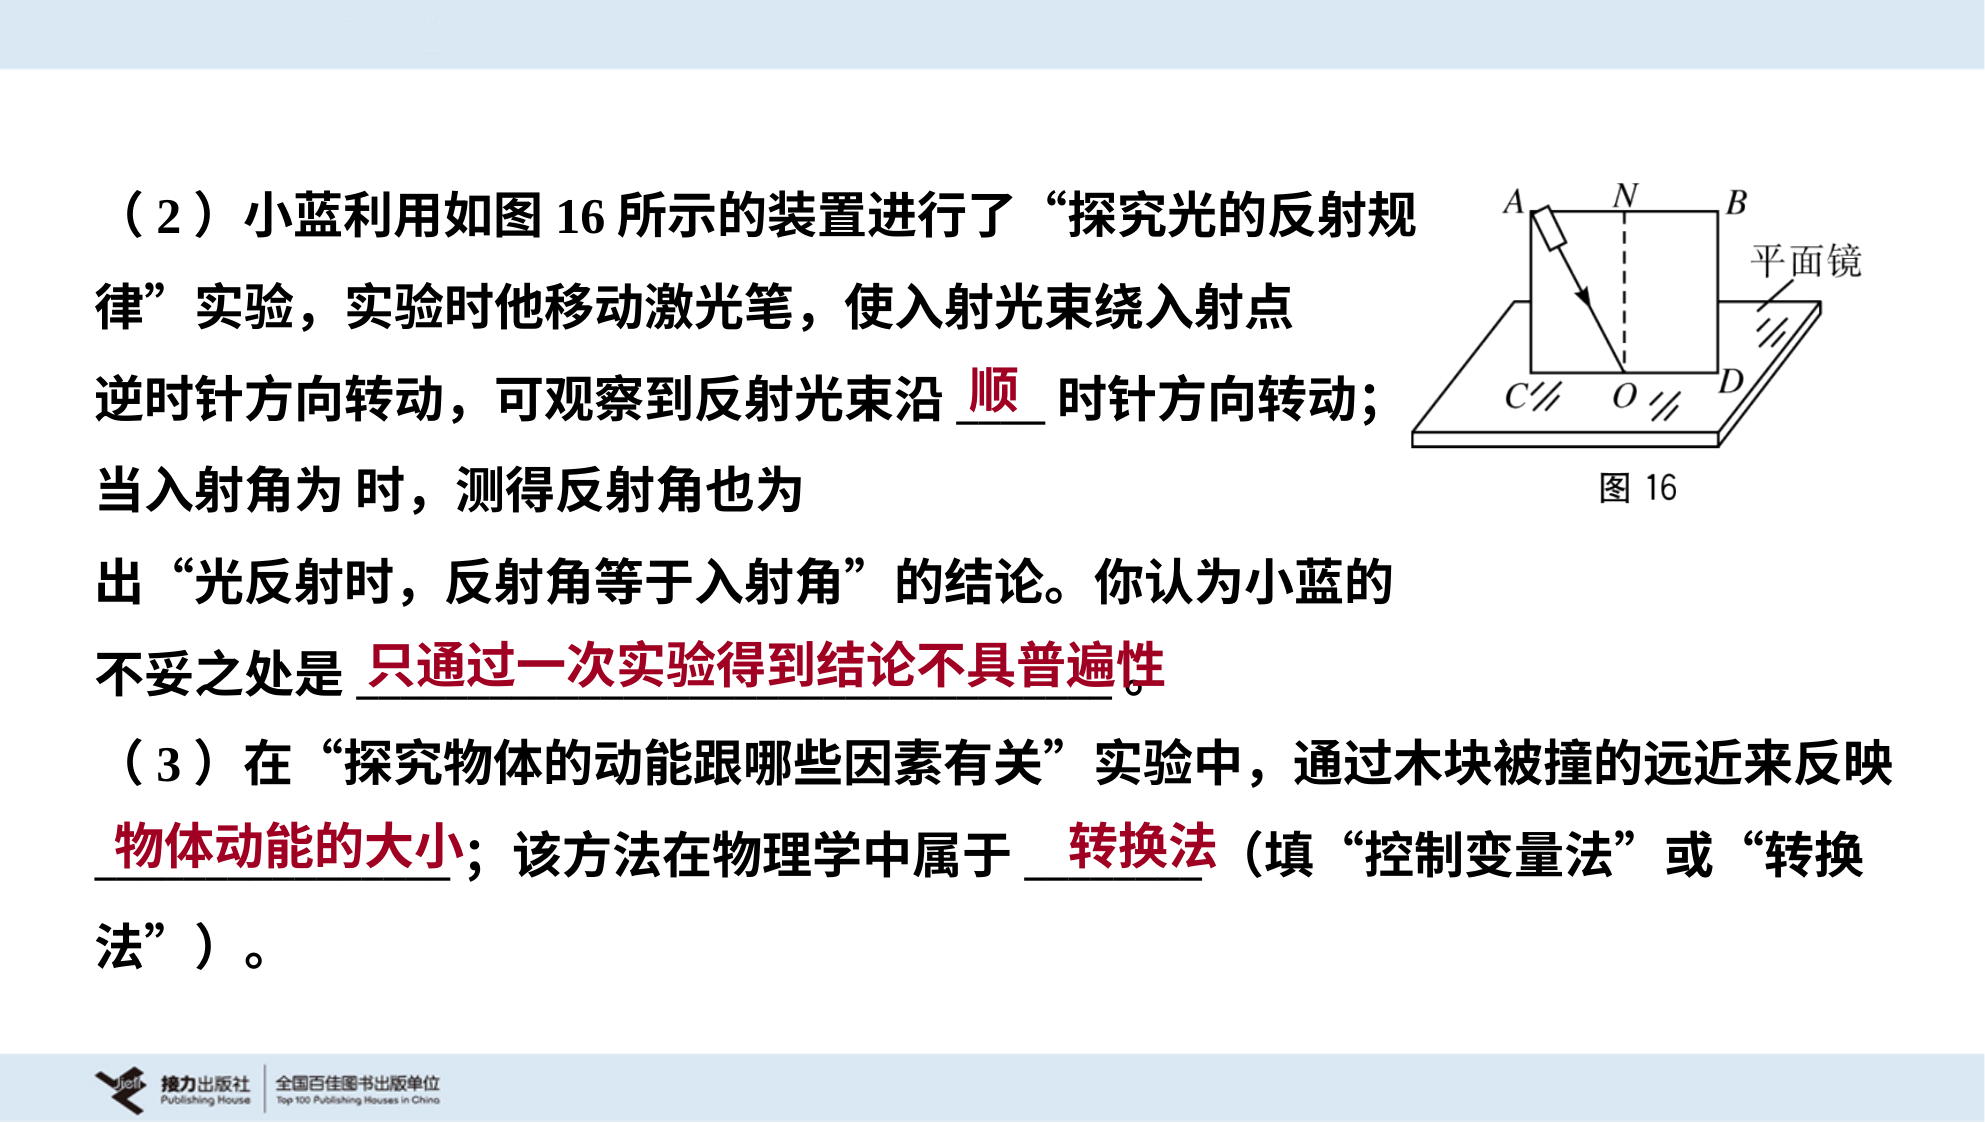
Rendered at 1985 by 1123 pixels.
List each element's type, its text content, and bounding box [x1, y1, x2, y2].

text_box 只通过一次实验得到结论不具普遍性 [346, 605, 1187, 694]
text_box 顺 [951, 330, 1039, 419]
text_box 转换法 [1050, 786, 1237, 875]
text_box （3）在“探究物体的动能跟哪些因素有关”实验中，通过木块被撞的远近来反映 ________________；该方法在物理学中属于________（填“控制变量法”或“转换 法”）。 [94, 699, 1892, 975]
picture [0, 0, 1985, 1122]
text_box 物体动能的大小 [95, 786, 484, 875]
